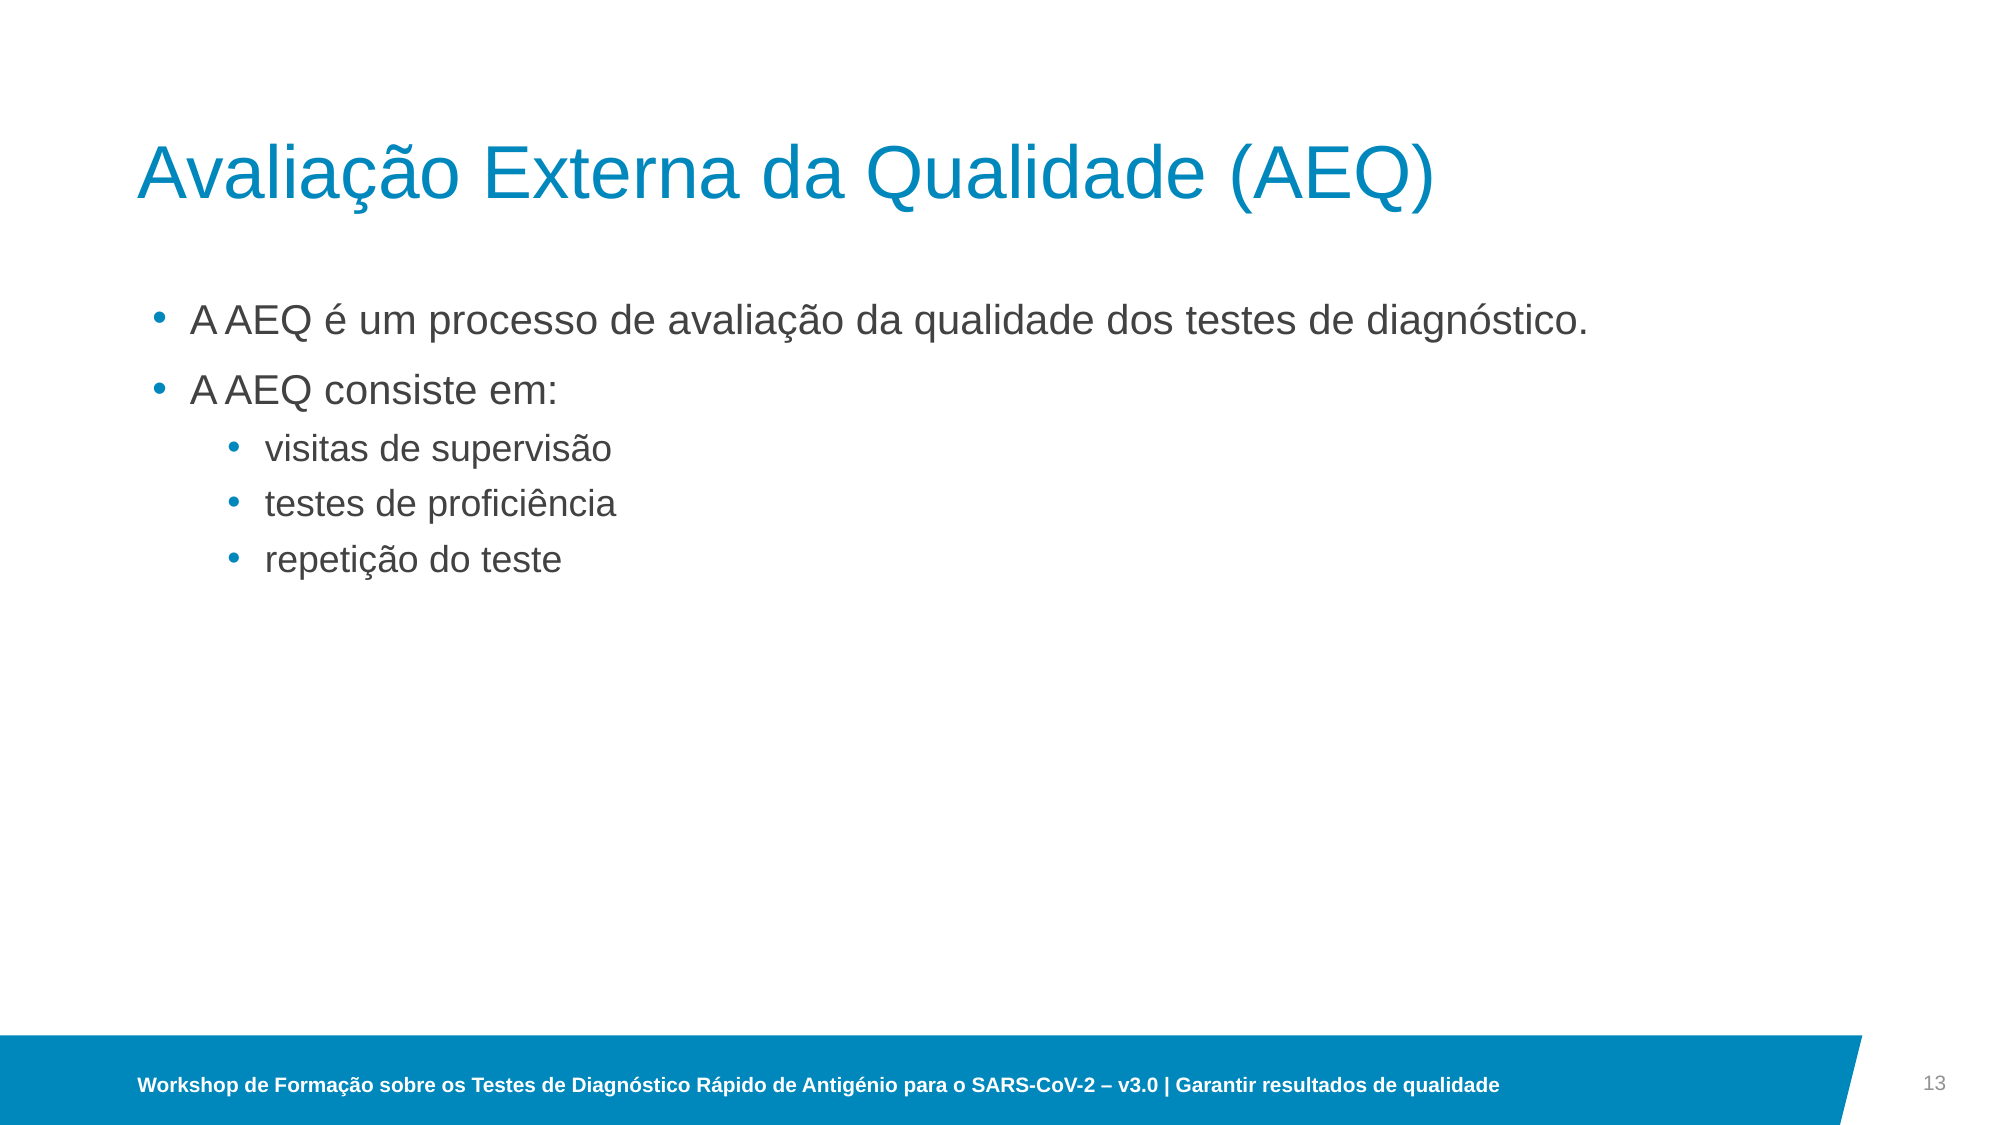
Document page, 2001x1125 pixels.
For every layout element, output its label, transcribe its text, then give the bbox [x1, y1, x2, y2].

title Avaliação Externa da Qualidade (AEQ) [137, 59, 1863, 215]
slide_number 13 [1862, 1035, 1947, 1125]
footer Workshop de Formação sobre os Testes de Diagnóstico Rápido de Antigénio para o SARS-CoV-2 – v3.0 | Garantir resultados de qualidade [137, 1042, 1642, 1125]
list A AEQ é um processo de avaliação da qualidade dos testes de diagnóstico. A AEQ consiste em: visitas de supervisão testes de proficiência repetição do teste [137, 284, 1863, 1014]
